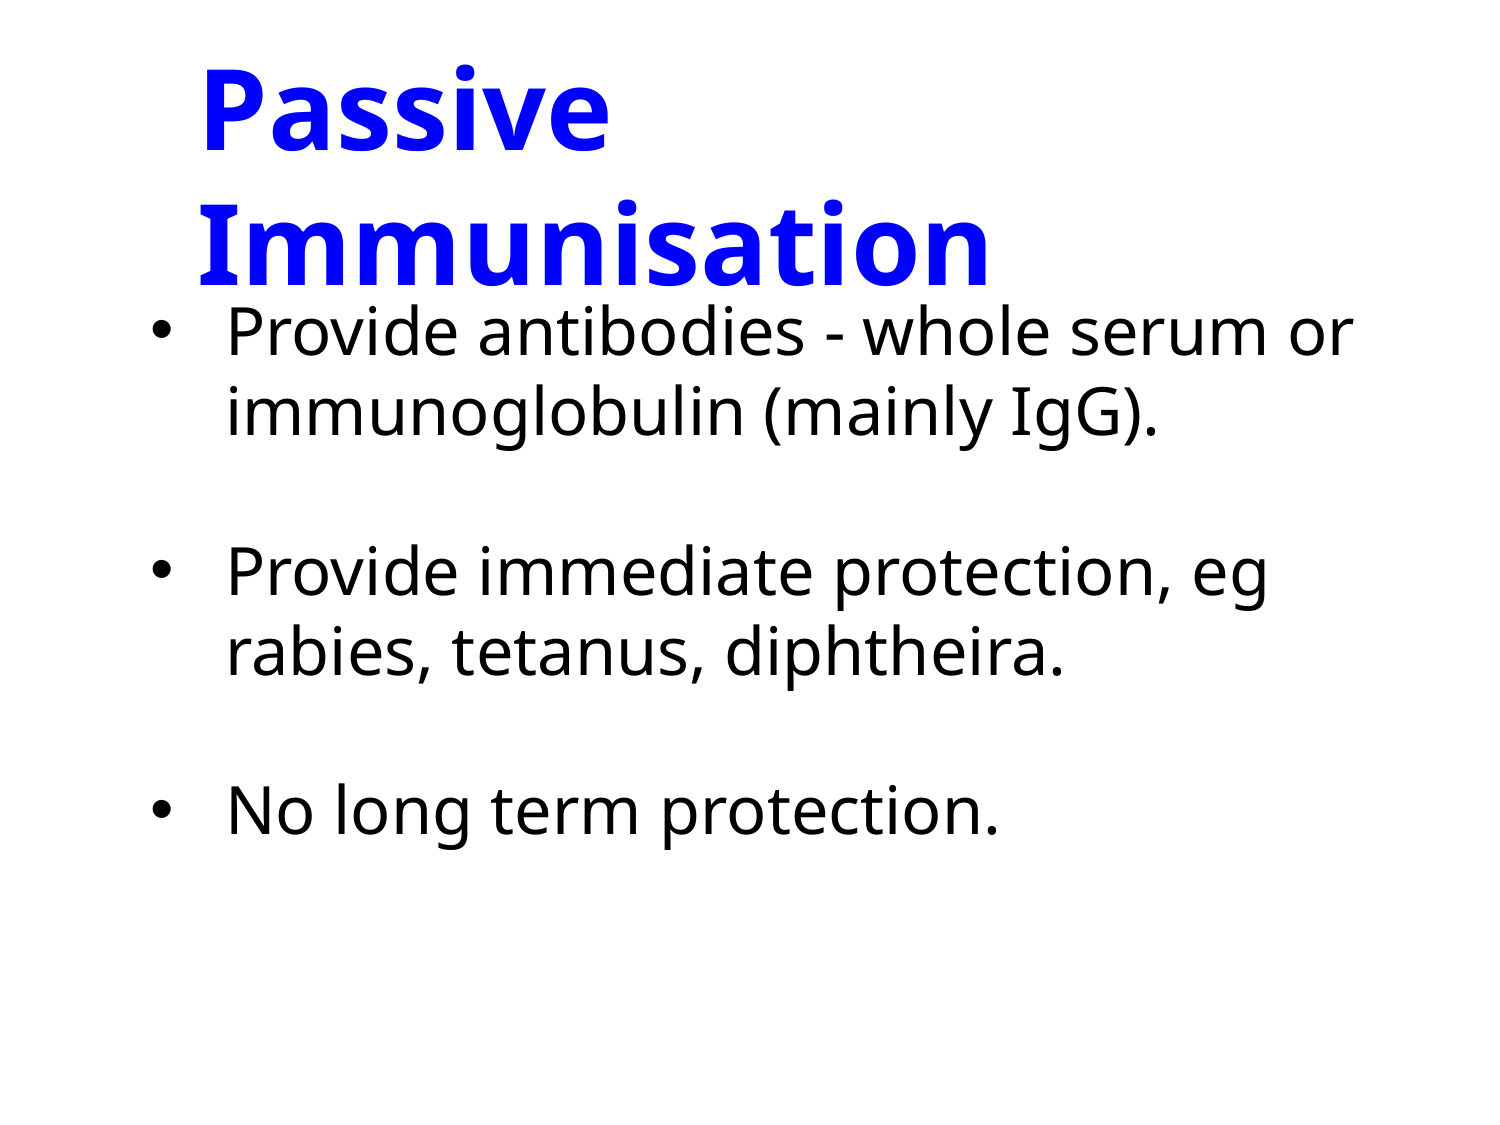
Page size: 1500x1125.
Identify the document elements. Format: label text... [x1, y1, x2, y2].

text_box Provide antibodies - whole serum or immunoglobulin (mainly IgG). Provide immediate protection, eg rabies, tetanus, diphtheira. No long term protection. [135, 281, 1418, 936]
text_box Passive Immunisation [183, 30, 1282, 281]
